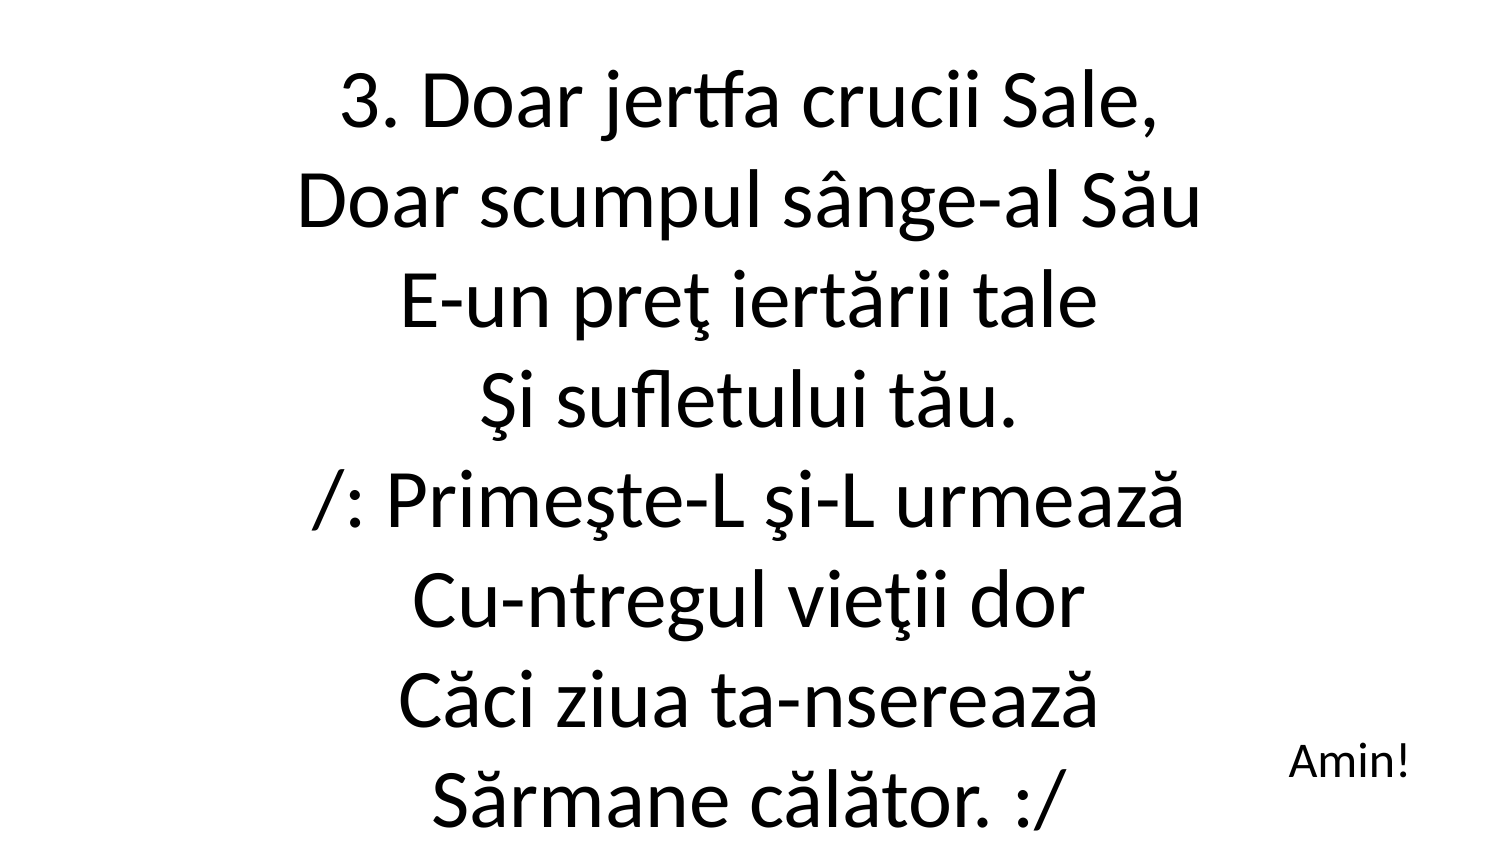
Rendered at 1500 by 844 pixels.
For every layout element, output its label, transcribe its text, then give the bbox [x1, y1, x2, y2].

text_box 3. Doar jertfa crucii Sale, Doar scumpul sânge-al Său E-un preţ iertării tale Şi sufletului tău. /: Primeşte-L şi-L urmează Cu-ntregul vieţii dor Căci ziua ta-nserează Sărmane călător. :/ [281, 0, 1219, 844]
text_box Amin! [1273, 674, 1427, 795]
